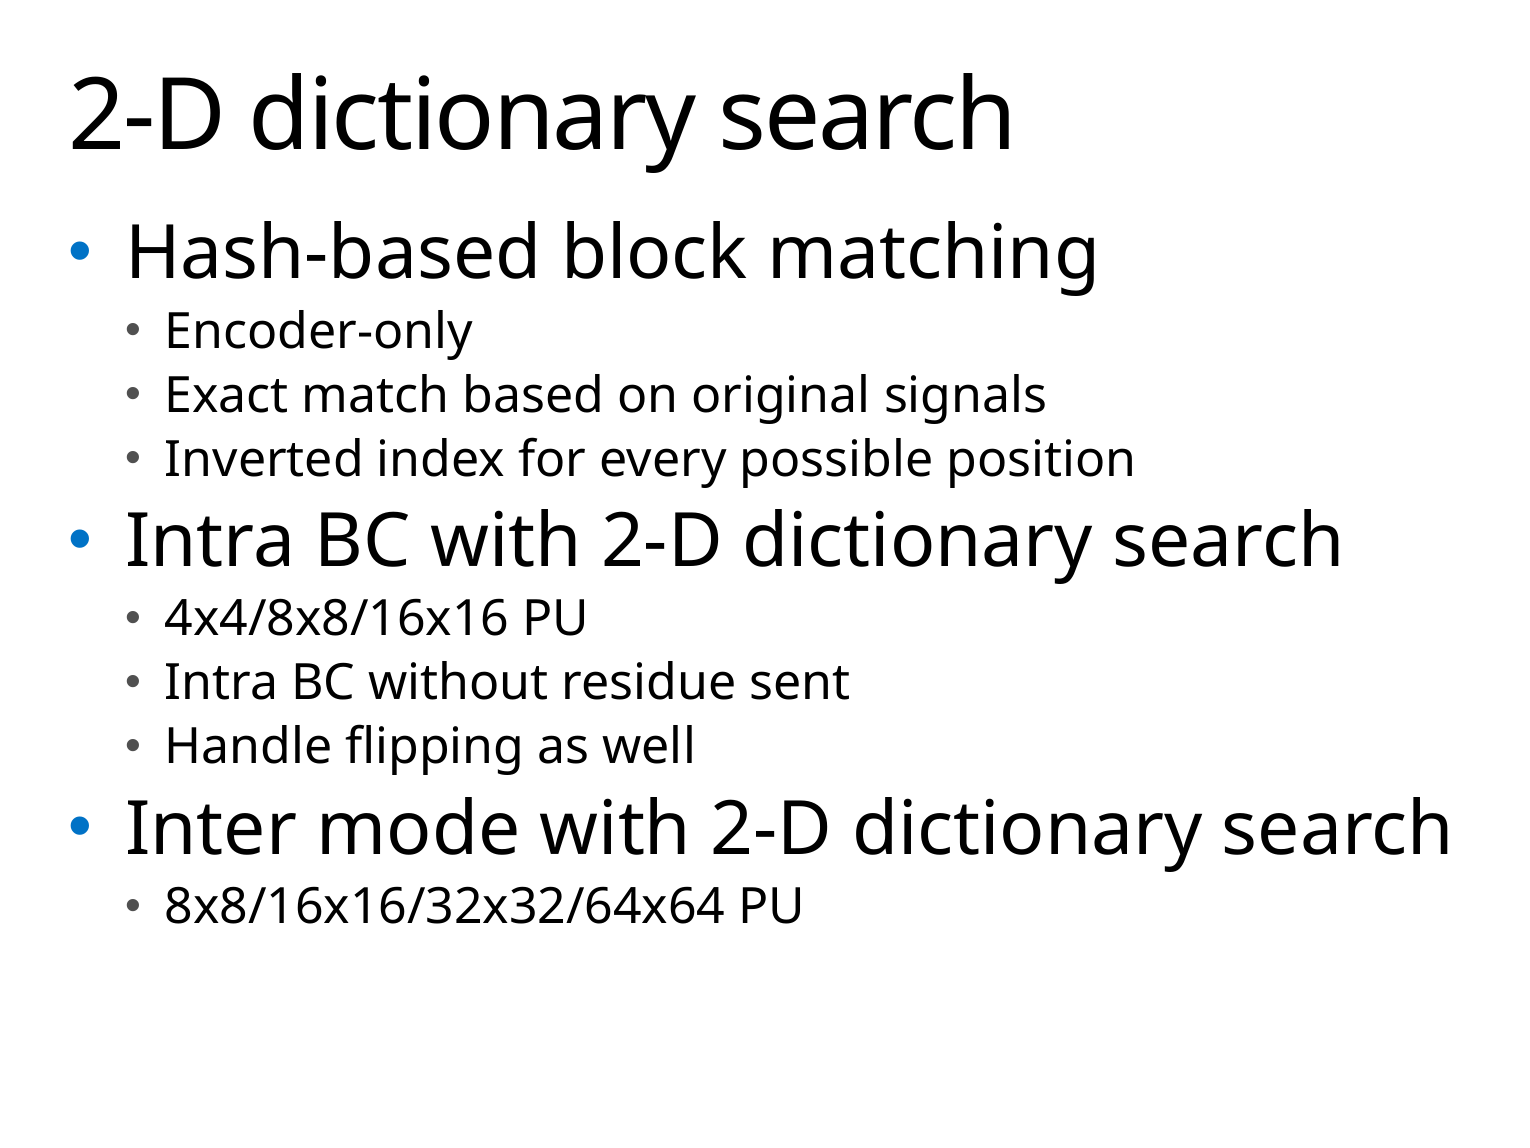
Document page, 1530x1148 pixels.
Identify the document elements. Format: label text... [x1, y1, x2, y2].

title 2-D dictionary search [44, 48, 1485, 199]
list Hash-based block matching Encoder-only Exact match based on original signals Inverted index for every possible position Intra BC with 2-D dictionary search 4x4/8x8/16x16 PU Intra BC without residue sent Handle flipping as well Inter mode with 2-D dictionary search 8x8/16x16/32x32/64x64 PU [44, 199, 1485, 978]
